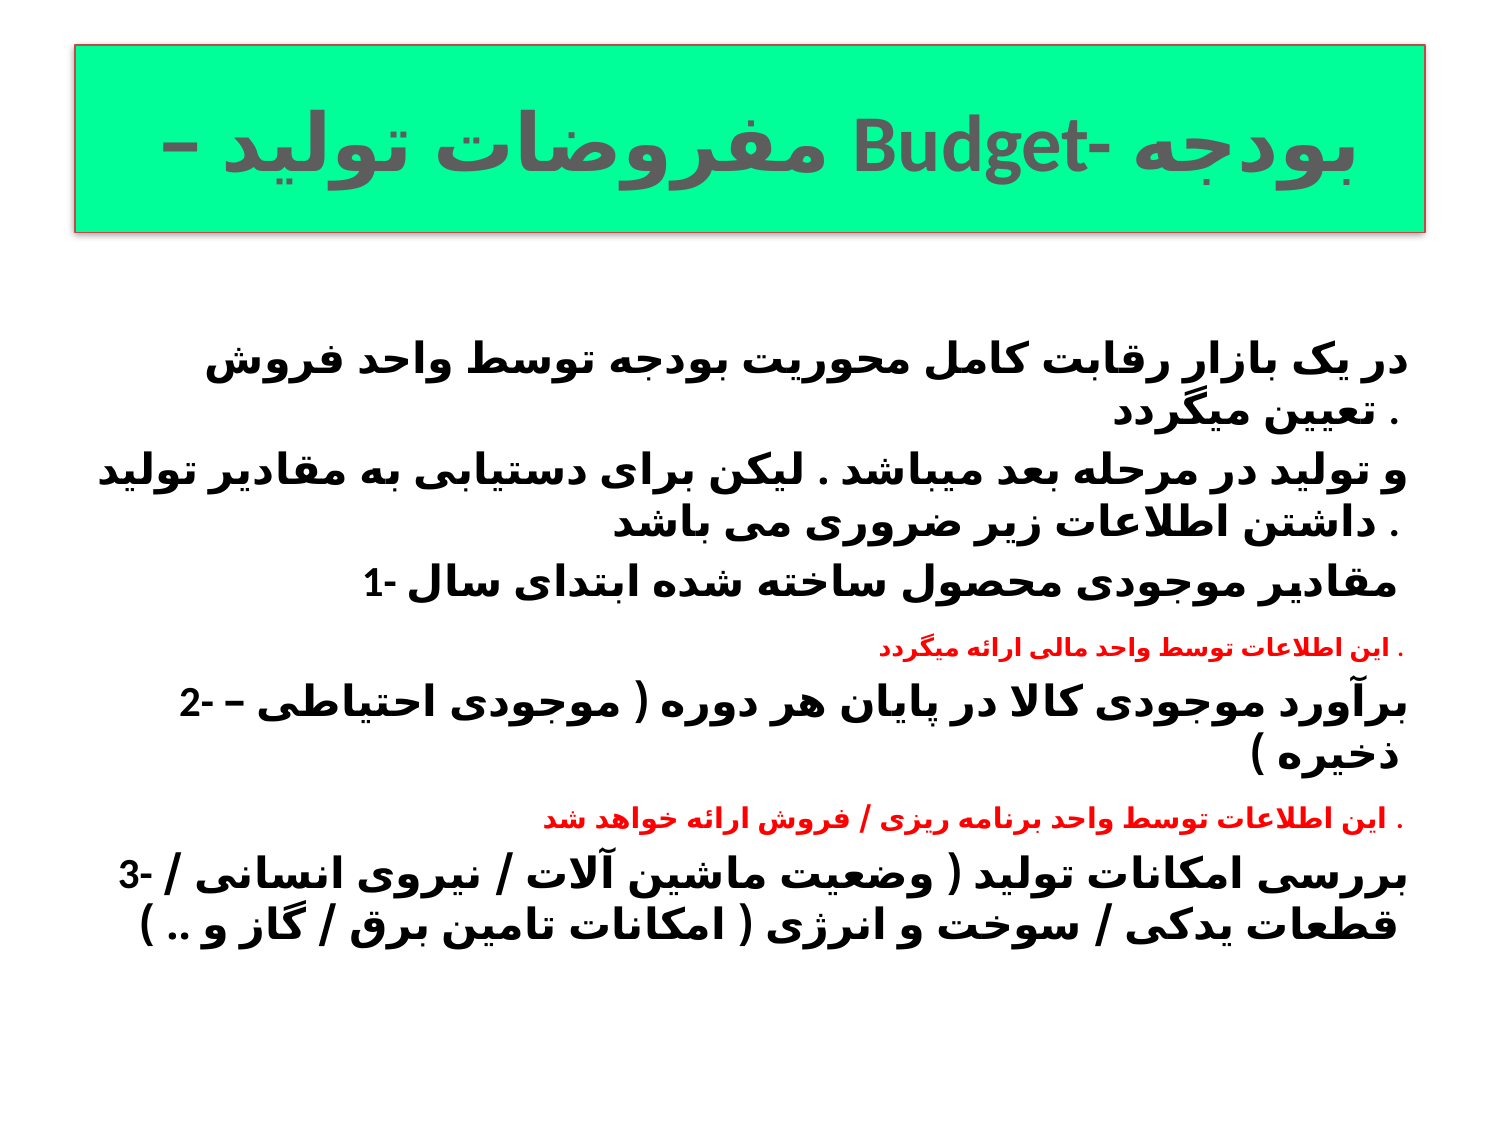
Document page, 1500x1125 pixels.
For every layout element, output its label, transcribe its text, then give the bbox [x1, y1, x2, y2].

list در یک بازار رقابت کامل محوریت بودجه توسط واحد فروش تعیین میگردد . و تولید در مرحله بعد میباشد . لیکن برای دستیابی به مقادیر تولید داشتن اطلاعات زیر ضروری می باشد . 1- مقادیر موجودی محصول ساخته شده ابتدای سال این اطلاعات توسط واحد مالی ارائه میگردد . 2- برآورد موجودی کالا در پایان هر دوره ( موجودی احتیاطی – ذخیره ) این اطلاعات توسط واحد برنامه ریزی / فروش ارائه خواهد شد . 3- بررسی امکانات تولید ( وضعیت ماشین آلات / نیروی انسانی / قطعات یدکی / سوخت و انرژی ( امکانات تامین برق / گاز و .. ) [75, 262, 1425, 1005]
title – مفروضات تولید Budget- بودجه [74, 44, 1426, 233]
